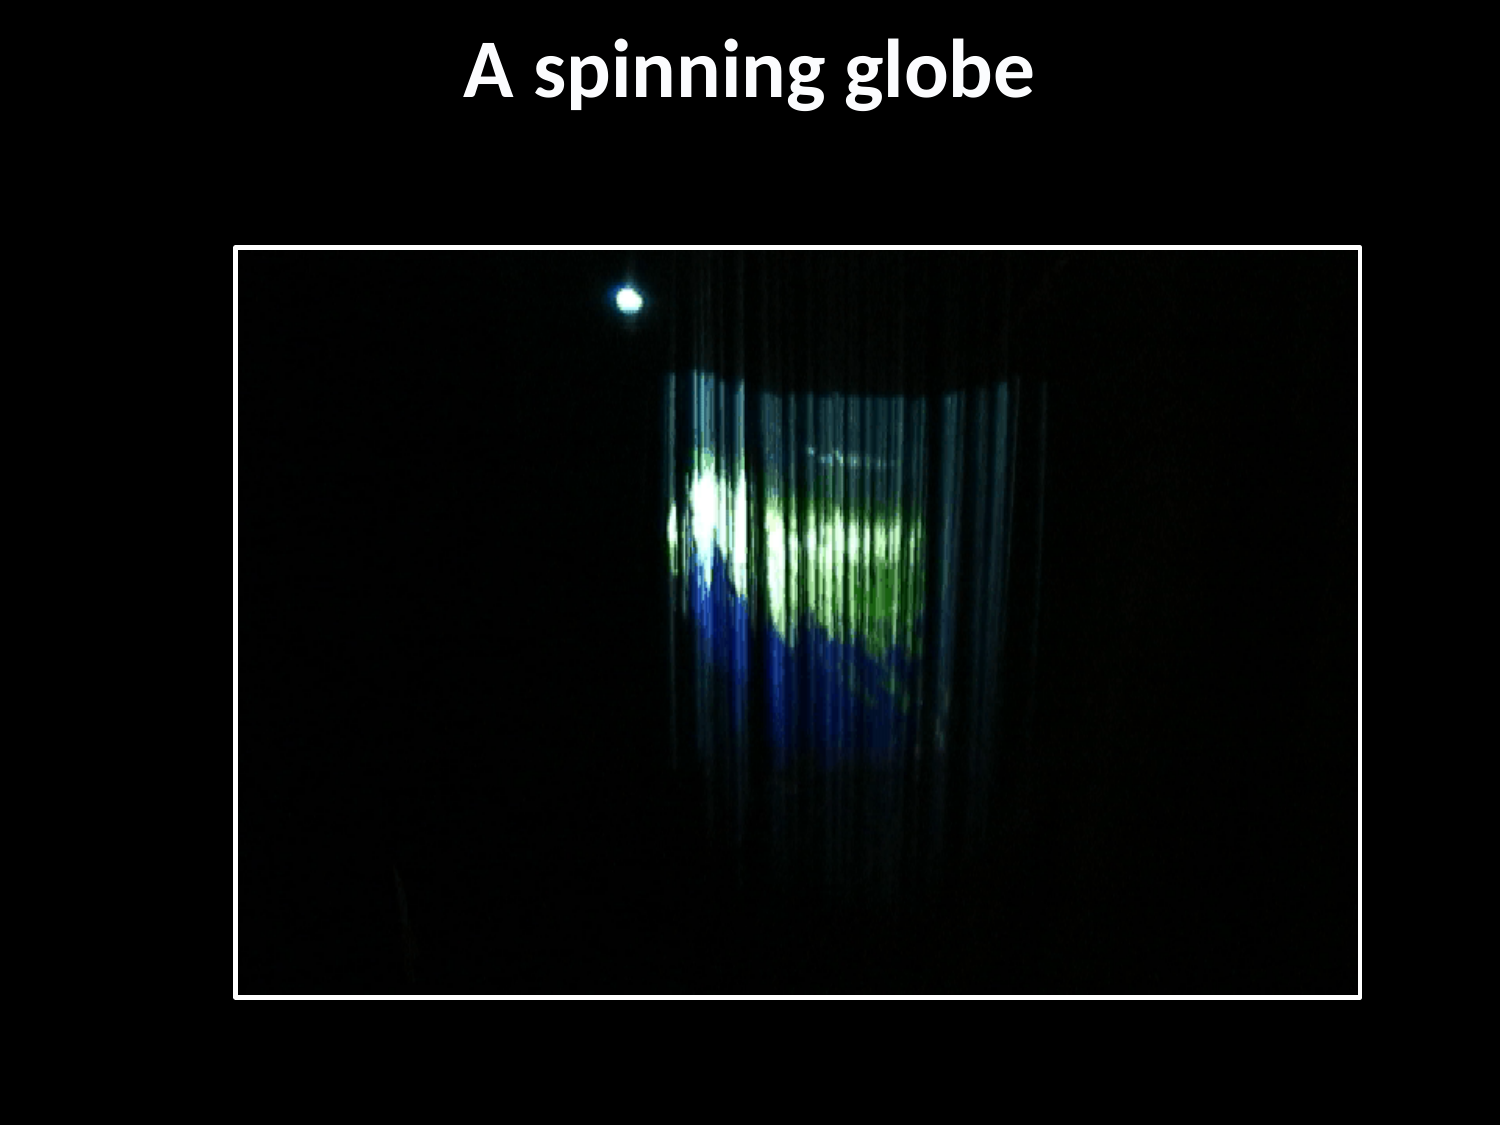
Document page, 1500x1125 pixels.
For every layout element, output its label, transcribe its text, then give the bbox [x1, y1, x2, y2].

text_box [235, 247, 1361, 998]
title A spinning globe [0, 0, 1500, 129]
